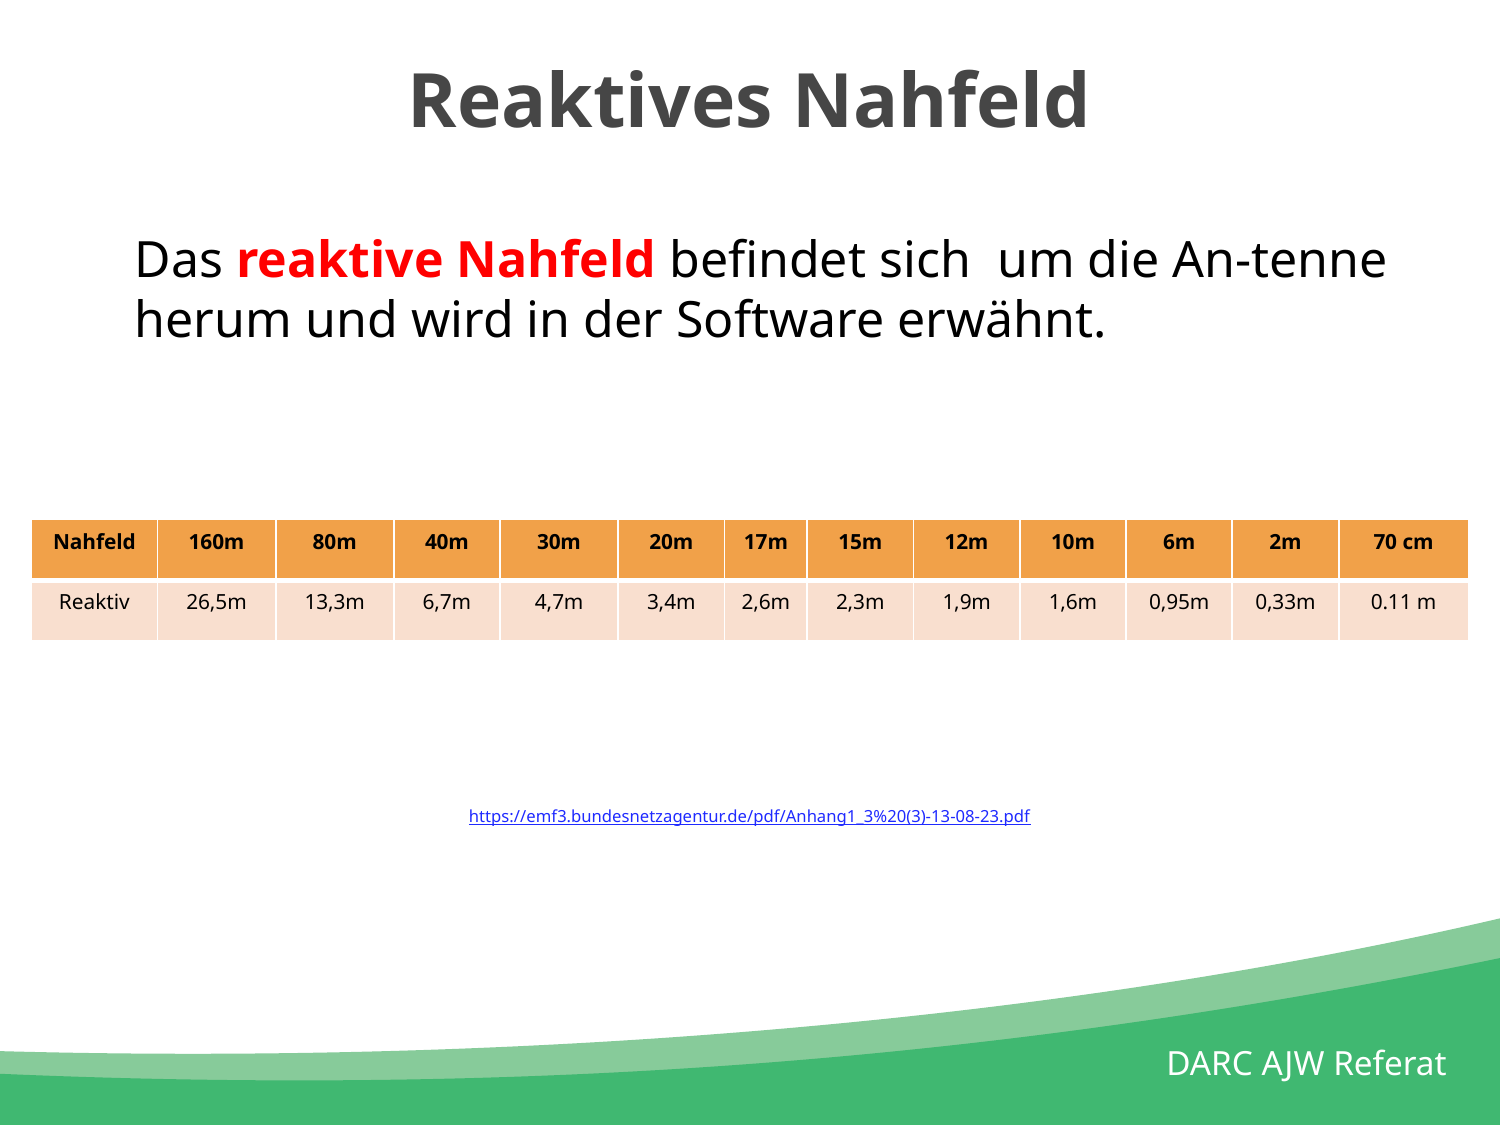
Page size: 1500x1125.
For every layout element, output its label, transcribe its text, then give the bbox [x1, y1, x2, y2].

table_cell 3,4m [619, 583, 724, 640]
text_box https://emf3.bundesnetzagentur.de/pdf/Anhang1_3%20(3)-13-08-23.pdf [454, 798, 1046, 837]
table_cell Reaktiv [32, 583, 157, 640]
table_cell 13,3m [277, 583, 393, 640]
table_header 30m [501, 520, 617, 578]
table_cell 26,5m [158, 583, 275, 640]
table_header 17m [725, 520, 806, 578]
table_header 160m [158, 520, 275, 578]
table_header 10m [1021, 520, 1125, 578]
list [75, 177, 1425, 519]
table_header 20m [619, 520, 724, 578]
table_cell 1,6m [1021, 583, 1125, 640]
table_cell 0,33m [1233, 583, 1338, 640]
table_cell 0.11 m [1340, 583, 1468, 640]
list [75, 642, 1425, 1022]
table_header 40m [395, 520, 499, 578]
table_header Nahfeld [32, 520, 157, 578]
table_header 70 cm [1340, 520, 1468, 578]
table_header 2m [1233, 520, 1338, 578]
table_cell 2,6m [725, 583, 806, 640]
table_cell 6,7m [395, 583, 499, 640]
title Reaktives Nahfeld [75, 45, 1425, 149]
table_header 6m [1127, 520, 1231, 578]
table_cell 0,95m [1127, 583, 1231, 640]
table_header 12m [914, 520, 1019, 578]
table_cell 1,9m [914, 583, 1019, 640]
table_cell 2,3m [808, 583, 913, 640]
table_header 15m [808, 520, 913, 578]
table_header 80m [277, 520, 393, 578]
table_cell 4,7m [501, 583, 617, 640]
